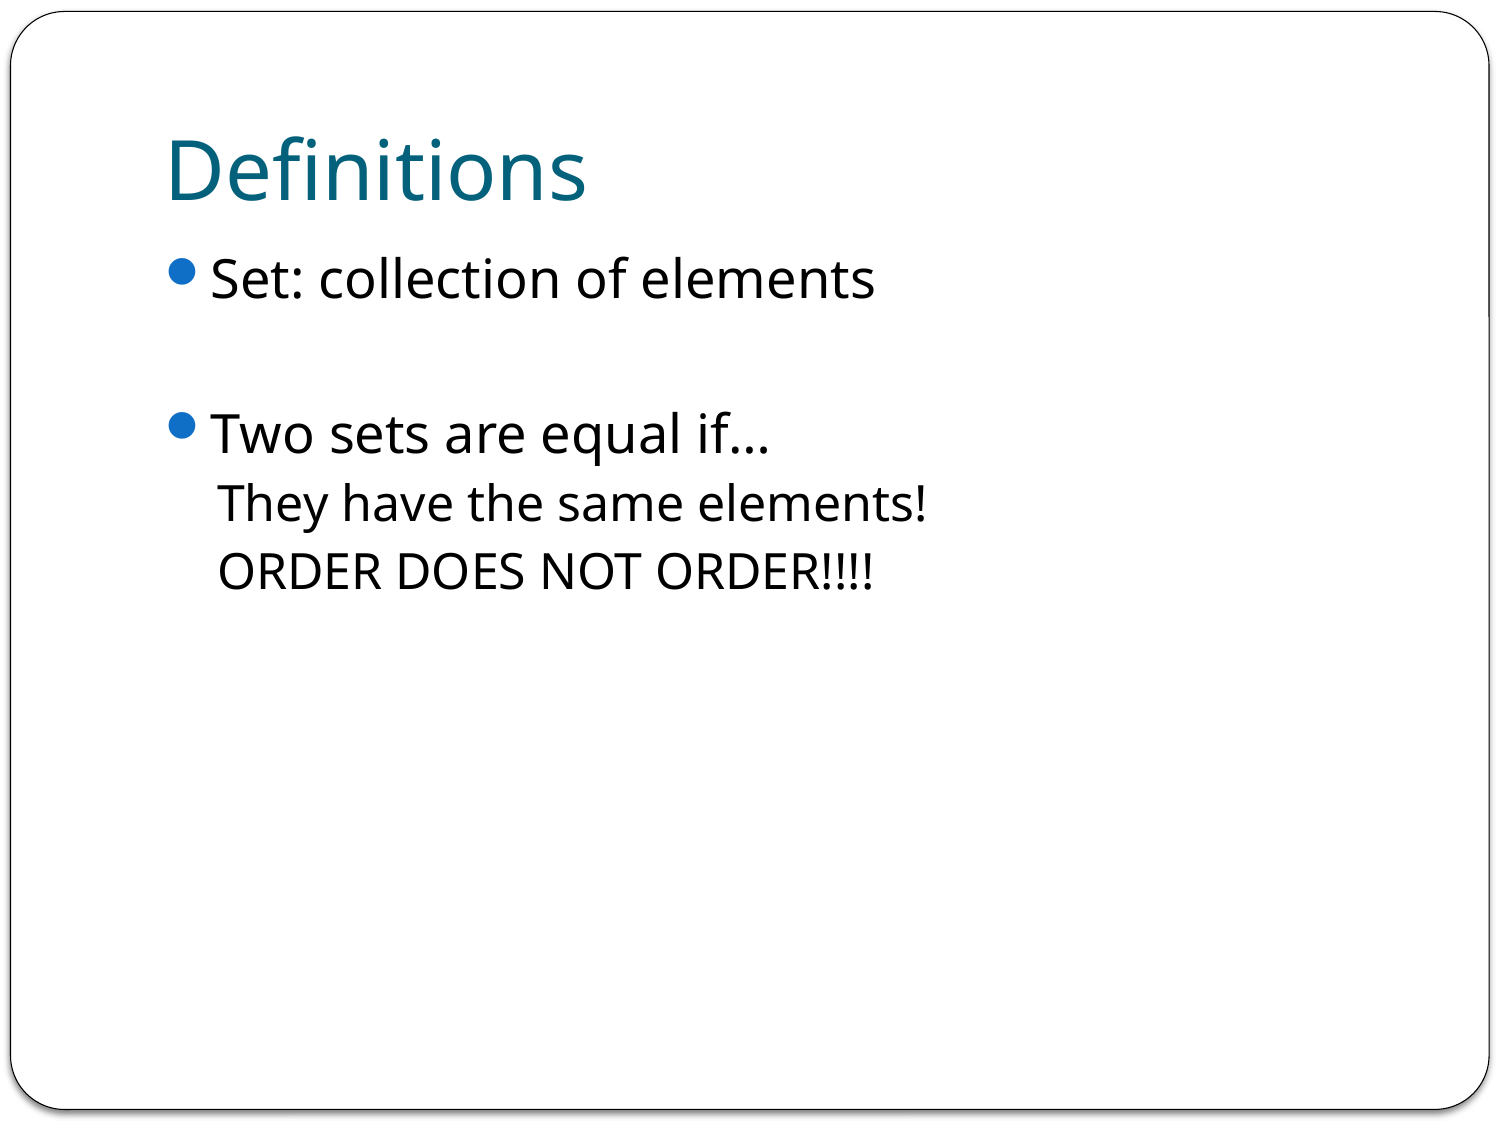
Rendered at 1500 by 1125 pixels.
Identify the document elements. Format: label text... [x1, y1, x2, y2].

title Definitions [150, 45, 1425, 233]
list Set: collection of elements Two sets are equal if… They have the same elements! ORDER DOES NOT ORDER!!!! [150, 237, 1425, 988]
